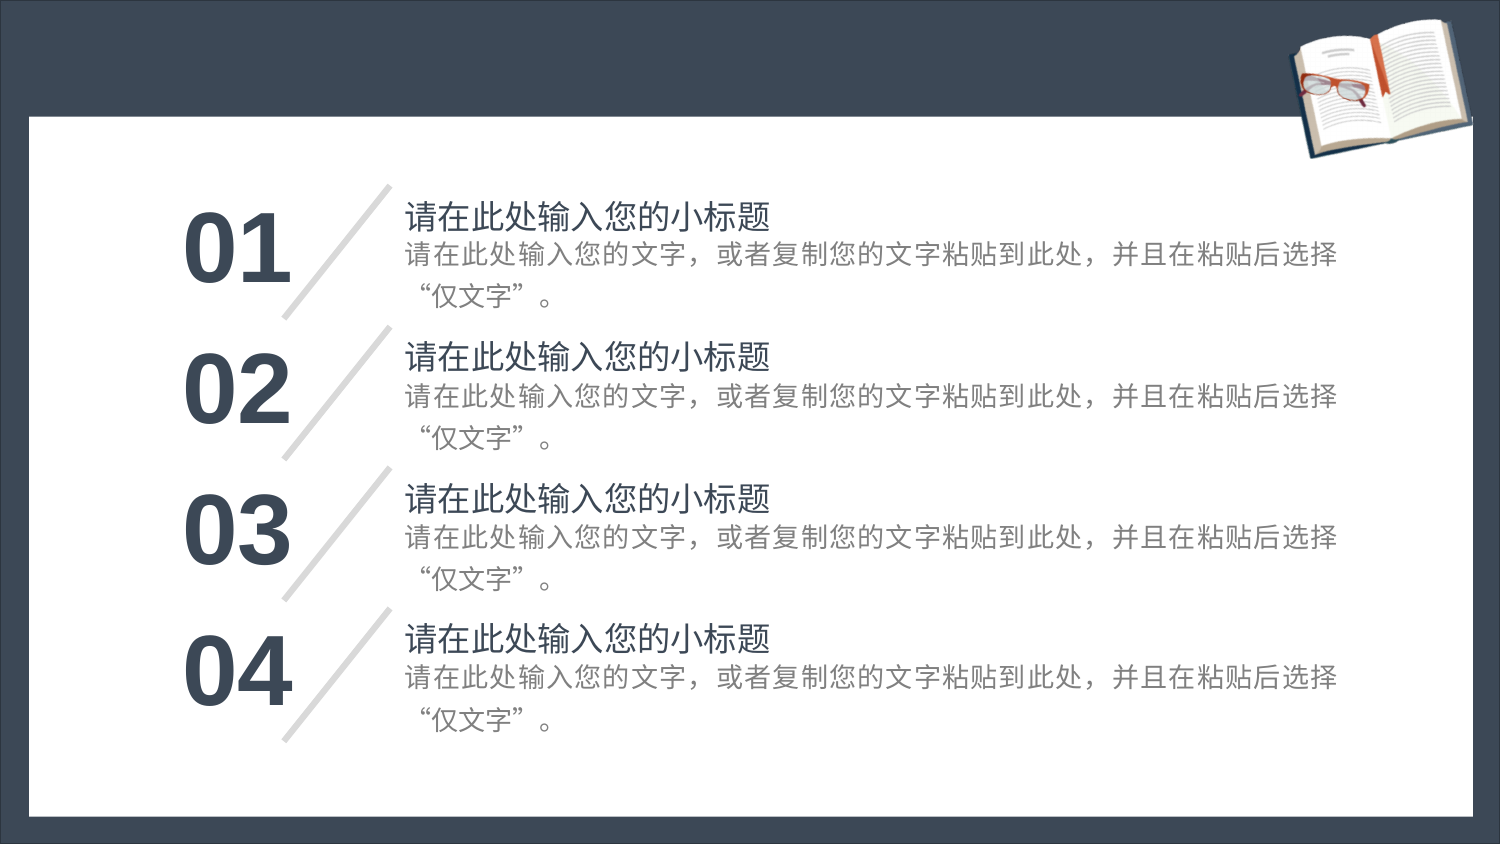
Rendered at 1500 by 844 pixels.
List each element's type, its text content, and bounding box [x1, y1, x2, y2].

text_box 请在此处输入您的小标题 [391, 335, 1353, 378]
text_box 请在此处输入您的文字，或者复制您的文字粘贴到此处，并且在粘贴后选择“仅文字”。 [391, 519, 1353, 590]
text_box 03 [159, 467, 283, 582]
text_box 请在此处输入您的文字，或者复制您的文字粘贴到此处，并且在粘贴后选择“仅文字”。 [391, 378, 1353, 449]
picture [1259, 0, 1500, 204]
text_box 请在此处输入您的小标题 [391, 476, 1353, 519]
text_box 请在此处输入您的文字，或者复制您的文字粘贴到此处，并且在粘贴后选择“仅文字”。 [391, 660, 1353, 731]
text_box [283, 467, 391, 601]
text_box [283, 326, 391, 460]
text_box 请在此处输入您的小标题 [391, 195, 1353, 237]
text_box 04 [159, 608, 283, 722]
text_box 请在此处输入您的文字，或者复制您的文字粘贴到此处，并且在粘贴后选择“仅文字”。 [391, 237, 1353, 306]
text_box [283, 608, 391, 742]
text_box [283, 185, 391, 319]
text_box 02 [159, 326, 283, 441]
text_box 请在此处输入您的小标题 [391, 617, 1353, 660]
text_box 01 [159, 185, 283, 300]
